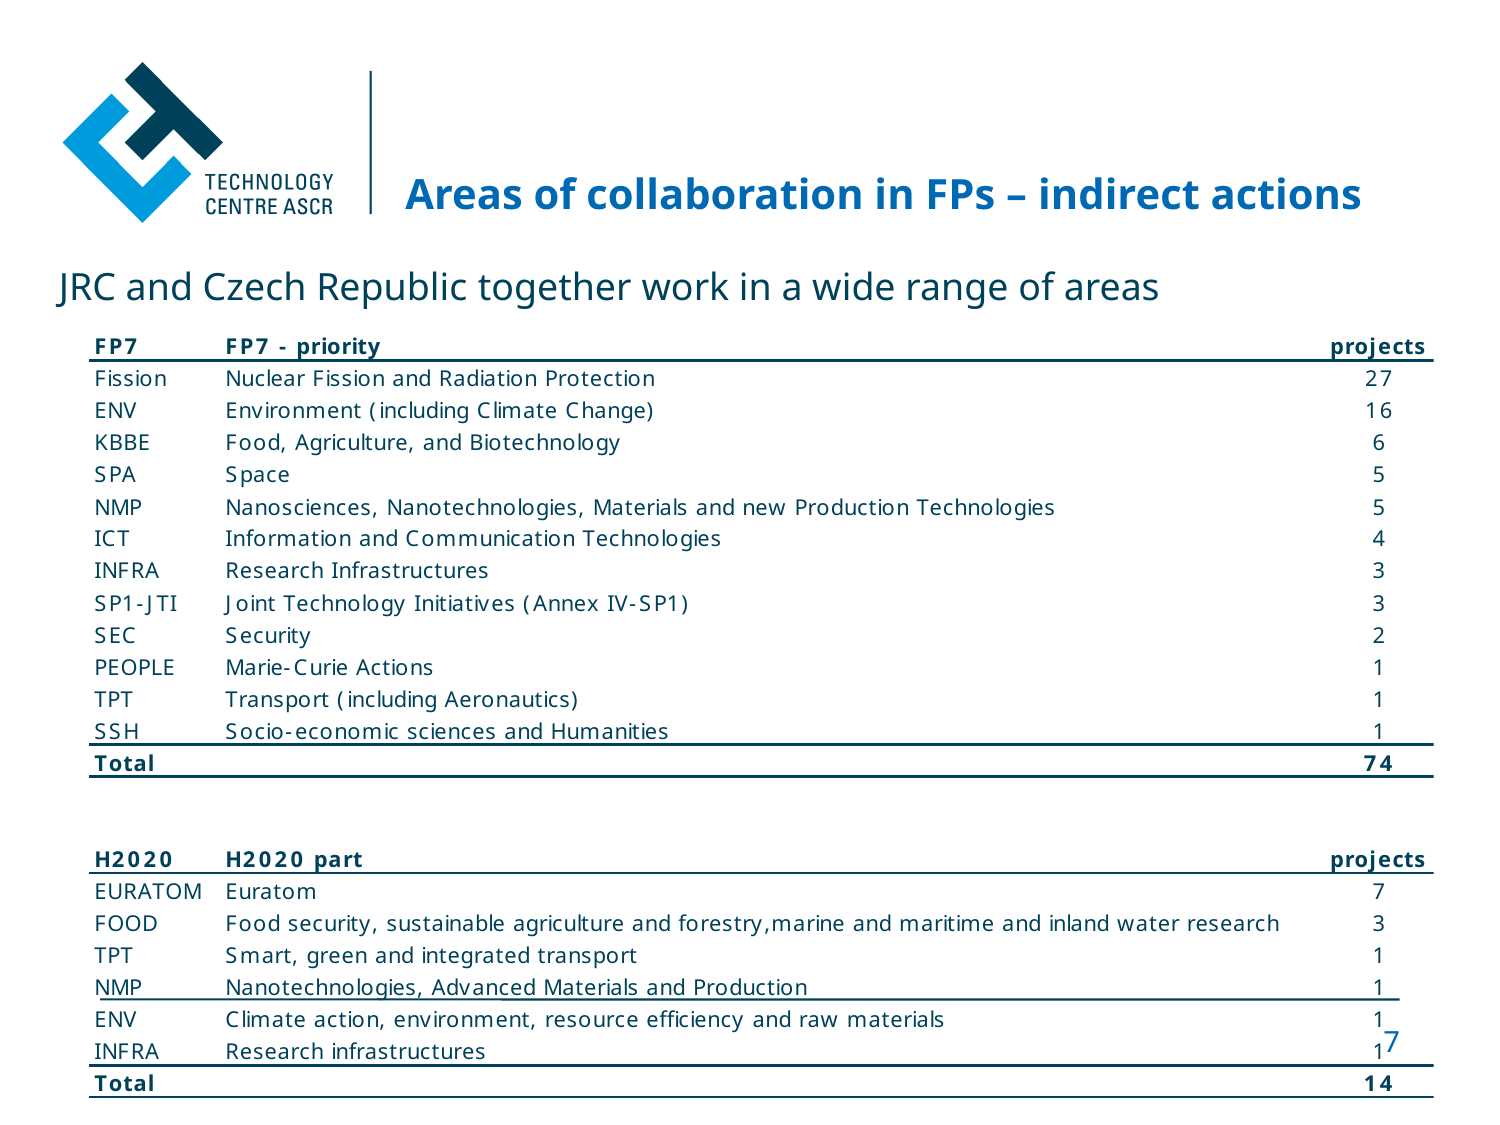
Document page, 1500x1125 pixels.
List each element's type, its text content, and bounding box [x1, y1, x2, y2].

picture [88, 328, 1436, 1099]
picture [0, 0, 396, 246]
title Areas of collaboration in FPs – indirect actions [390, 59, 1385, 226]
text_box JRC and Czech Republic together work in a wide range of areas [44, 255, 1450, 315]
